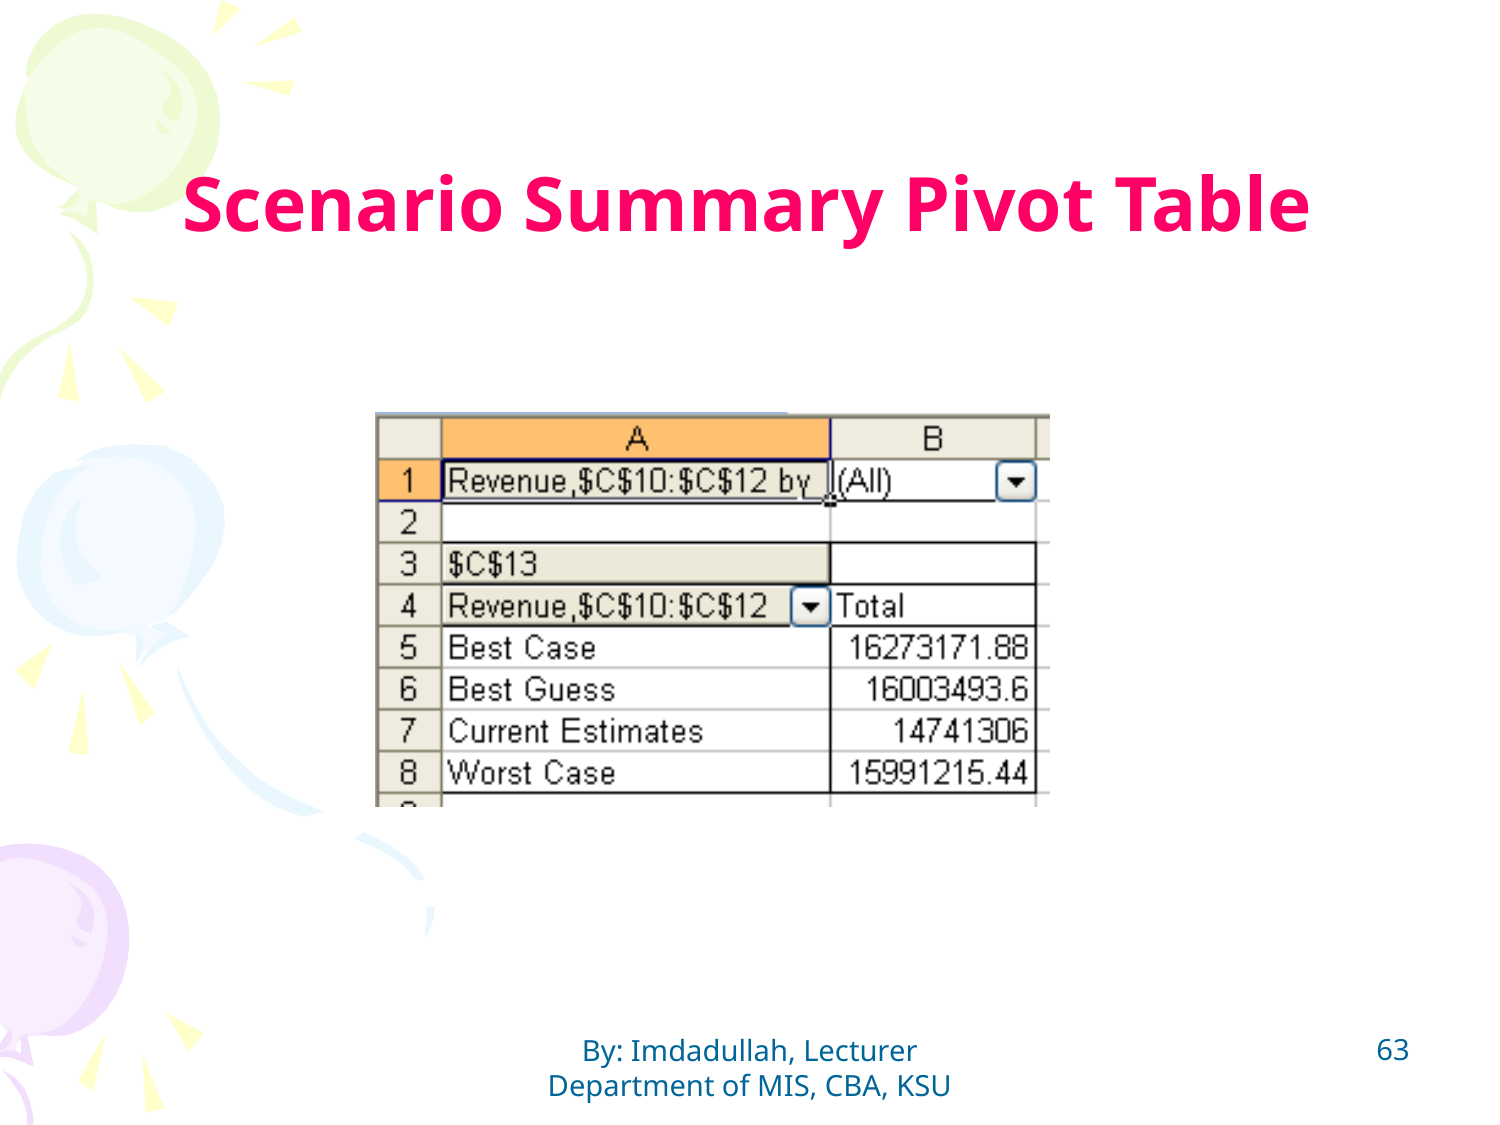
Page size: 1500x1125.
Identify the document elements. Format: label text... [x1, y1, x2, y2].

slide_number 63 [1074, 1023, 1426, 1100]
picture [374, 412, 1051, 807]
title Scenario Summary Pivot Table [49, 121, 1446, 256]
footer By: Imdadullah, Lecturer Department of MIS, CBA, KSU [512, 1024, 988, 1101]
